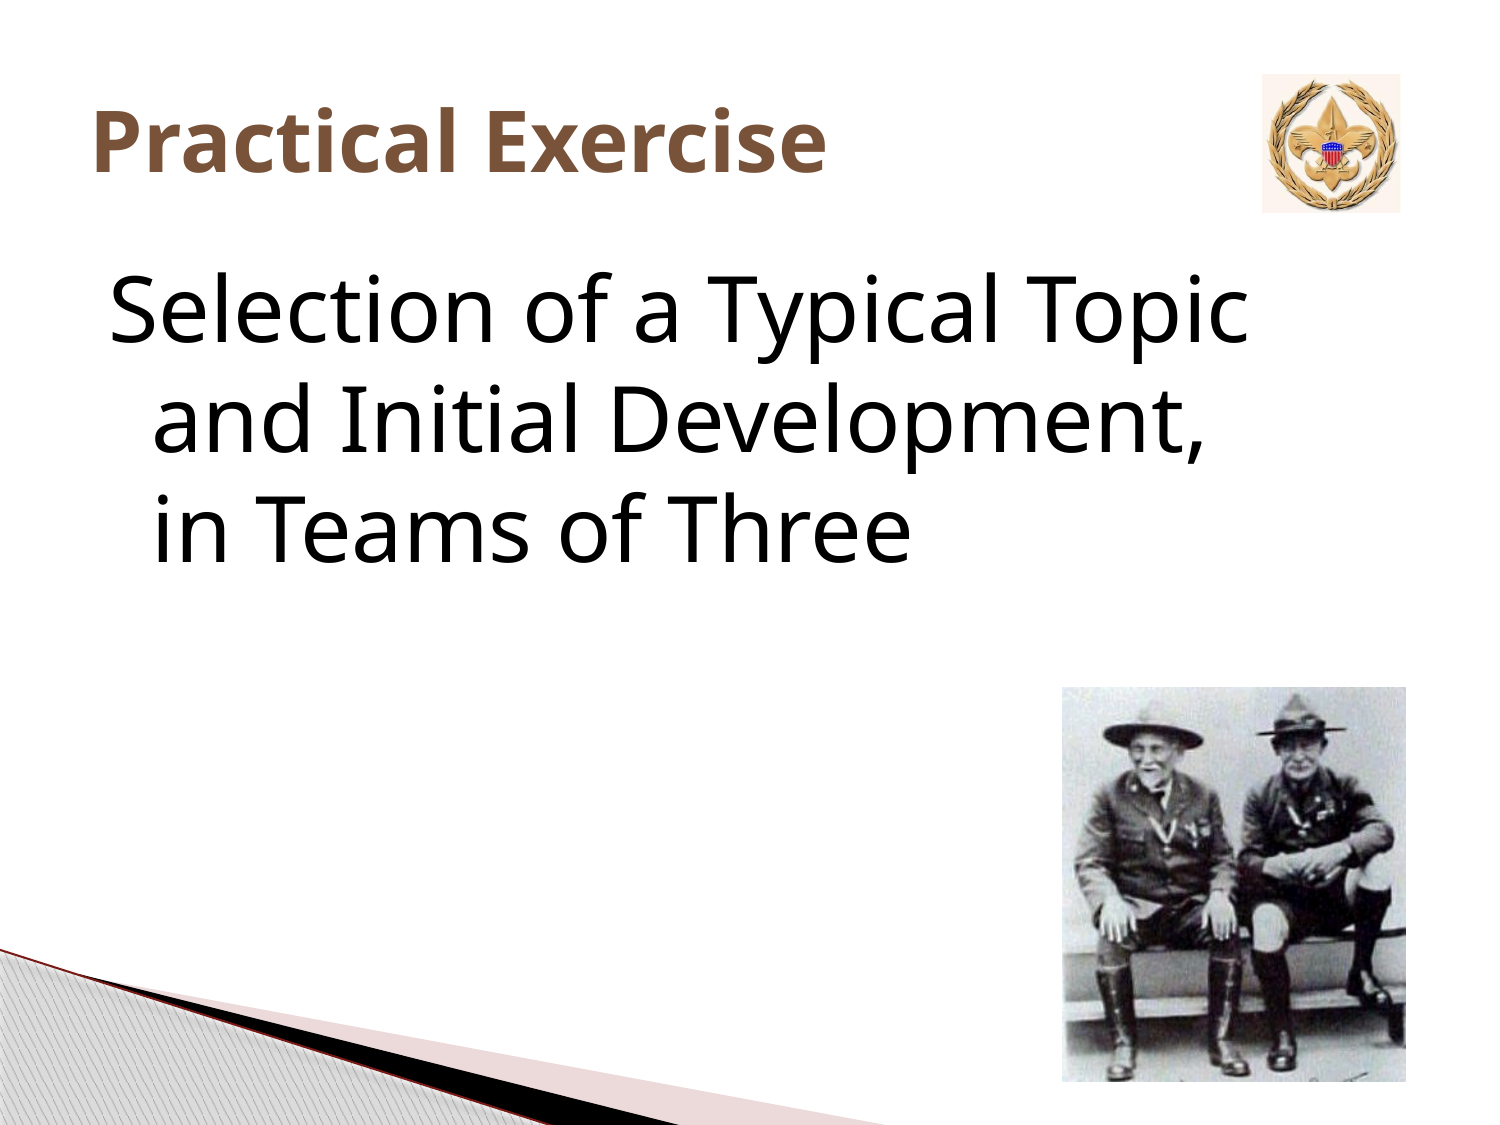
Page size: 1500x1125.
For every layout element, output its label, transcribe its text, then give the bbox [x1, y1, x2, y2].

picture [1062, 687, 1406, 1082]
list Selection of a Typical Topic and Initial Development, in Teams of Three [74, 242, 1426, 651]
picture [1262, 74, 1402, 213]
title Practical Exercise [75, 45, 1425, 233]
